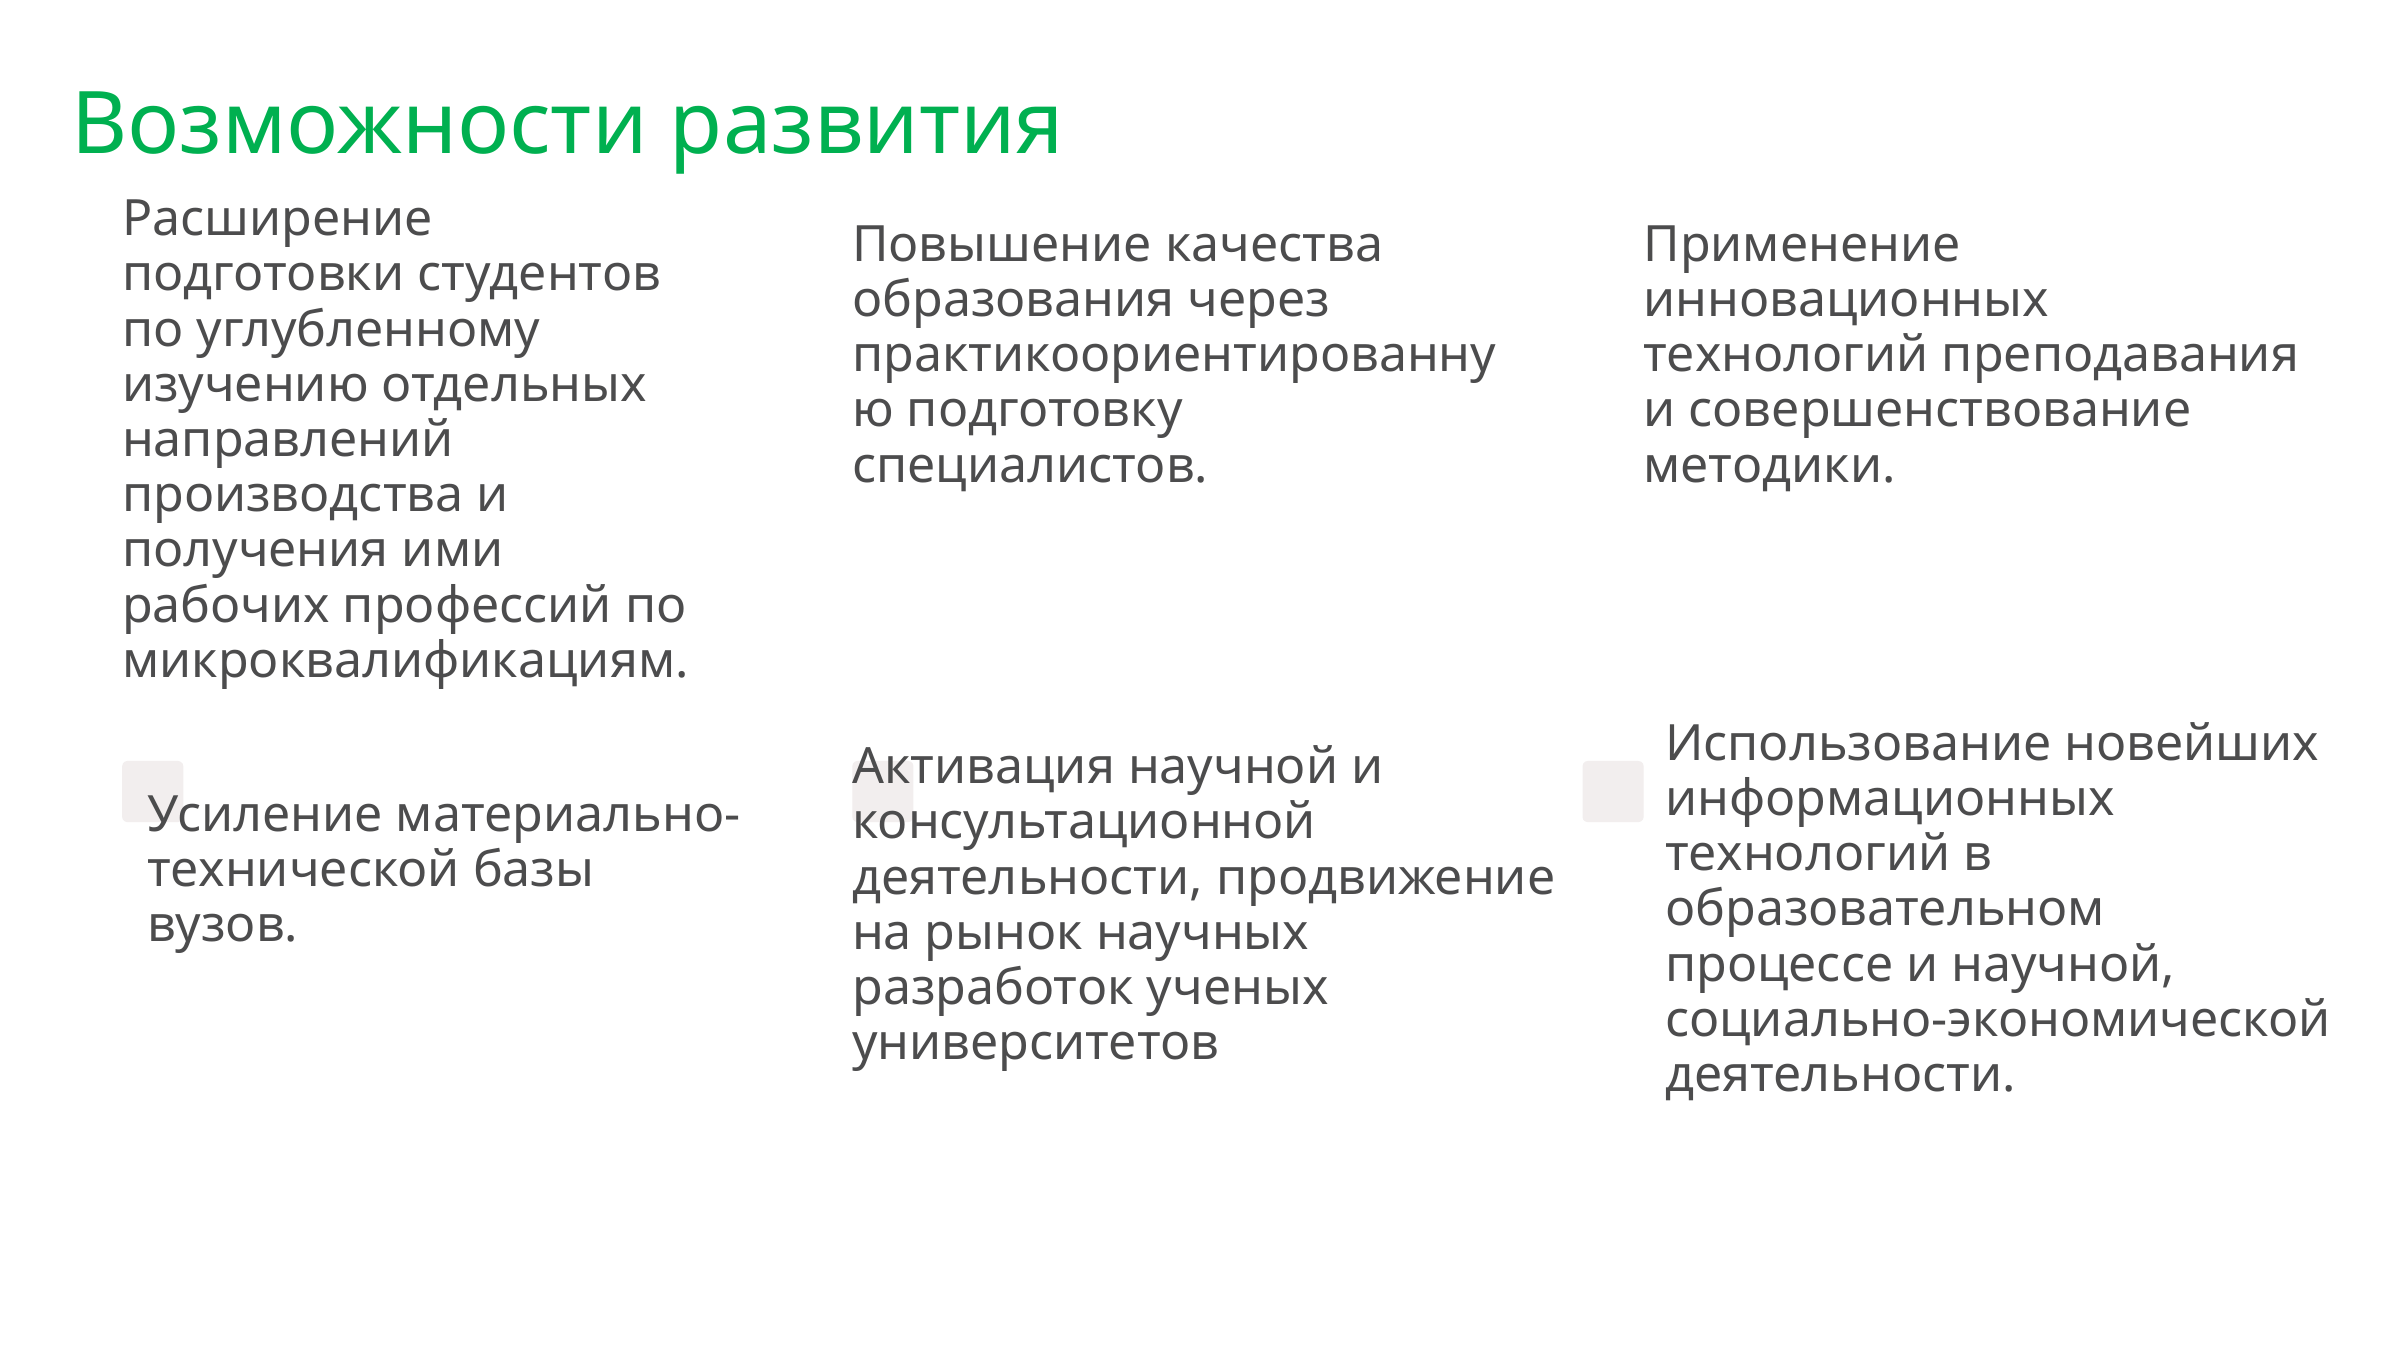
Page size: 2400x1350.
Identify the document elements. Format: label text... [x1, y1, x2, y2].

text_box [1582, 760, 1644, 823]
text_box Применение инновационных технологий преподавания и совершенствование методики. [1643, 215, 2343, 516]
text_box Усиление материально-технической базы вузов. [147, 786, 747, 916]
text_box Расширение подготовки студентов по углубленному изучению отдельных направлений производства и получения ими рабочих профессий по микроквалификациям. [122, 190, 722, 660]
text_box Возможности развития [71, 62, 1060, 172]
text_box [122, 760, 184, 823]
text_box Активация научной и консультационной деятельности, продвижение на рынок научных разработок ученых университетов [852, 738, 1561, 1094]
text_box Повышение качества образования через практикоориентированную подготовку специалистов. [852, 215, 1513, 558]
text_box Использование новейших информационных технологий в образовательном процессе и научной, социально-экономической деятельности. [1665, 714, 2343, 1117]
